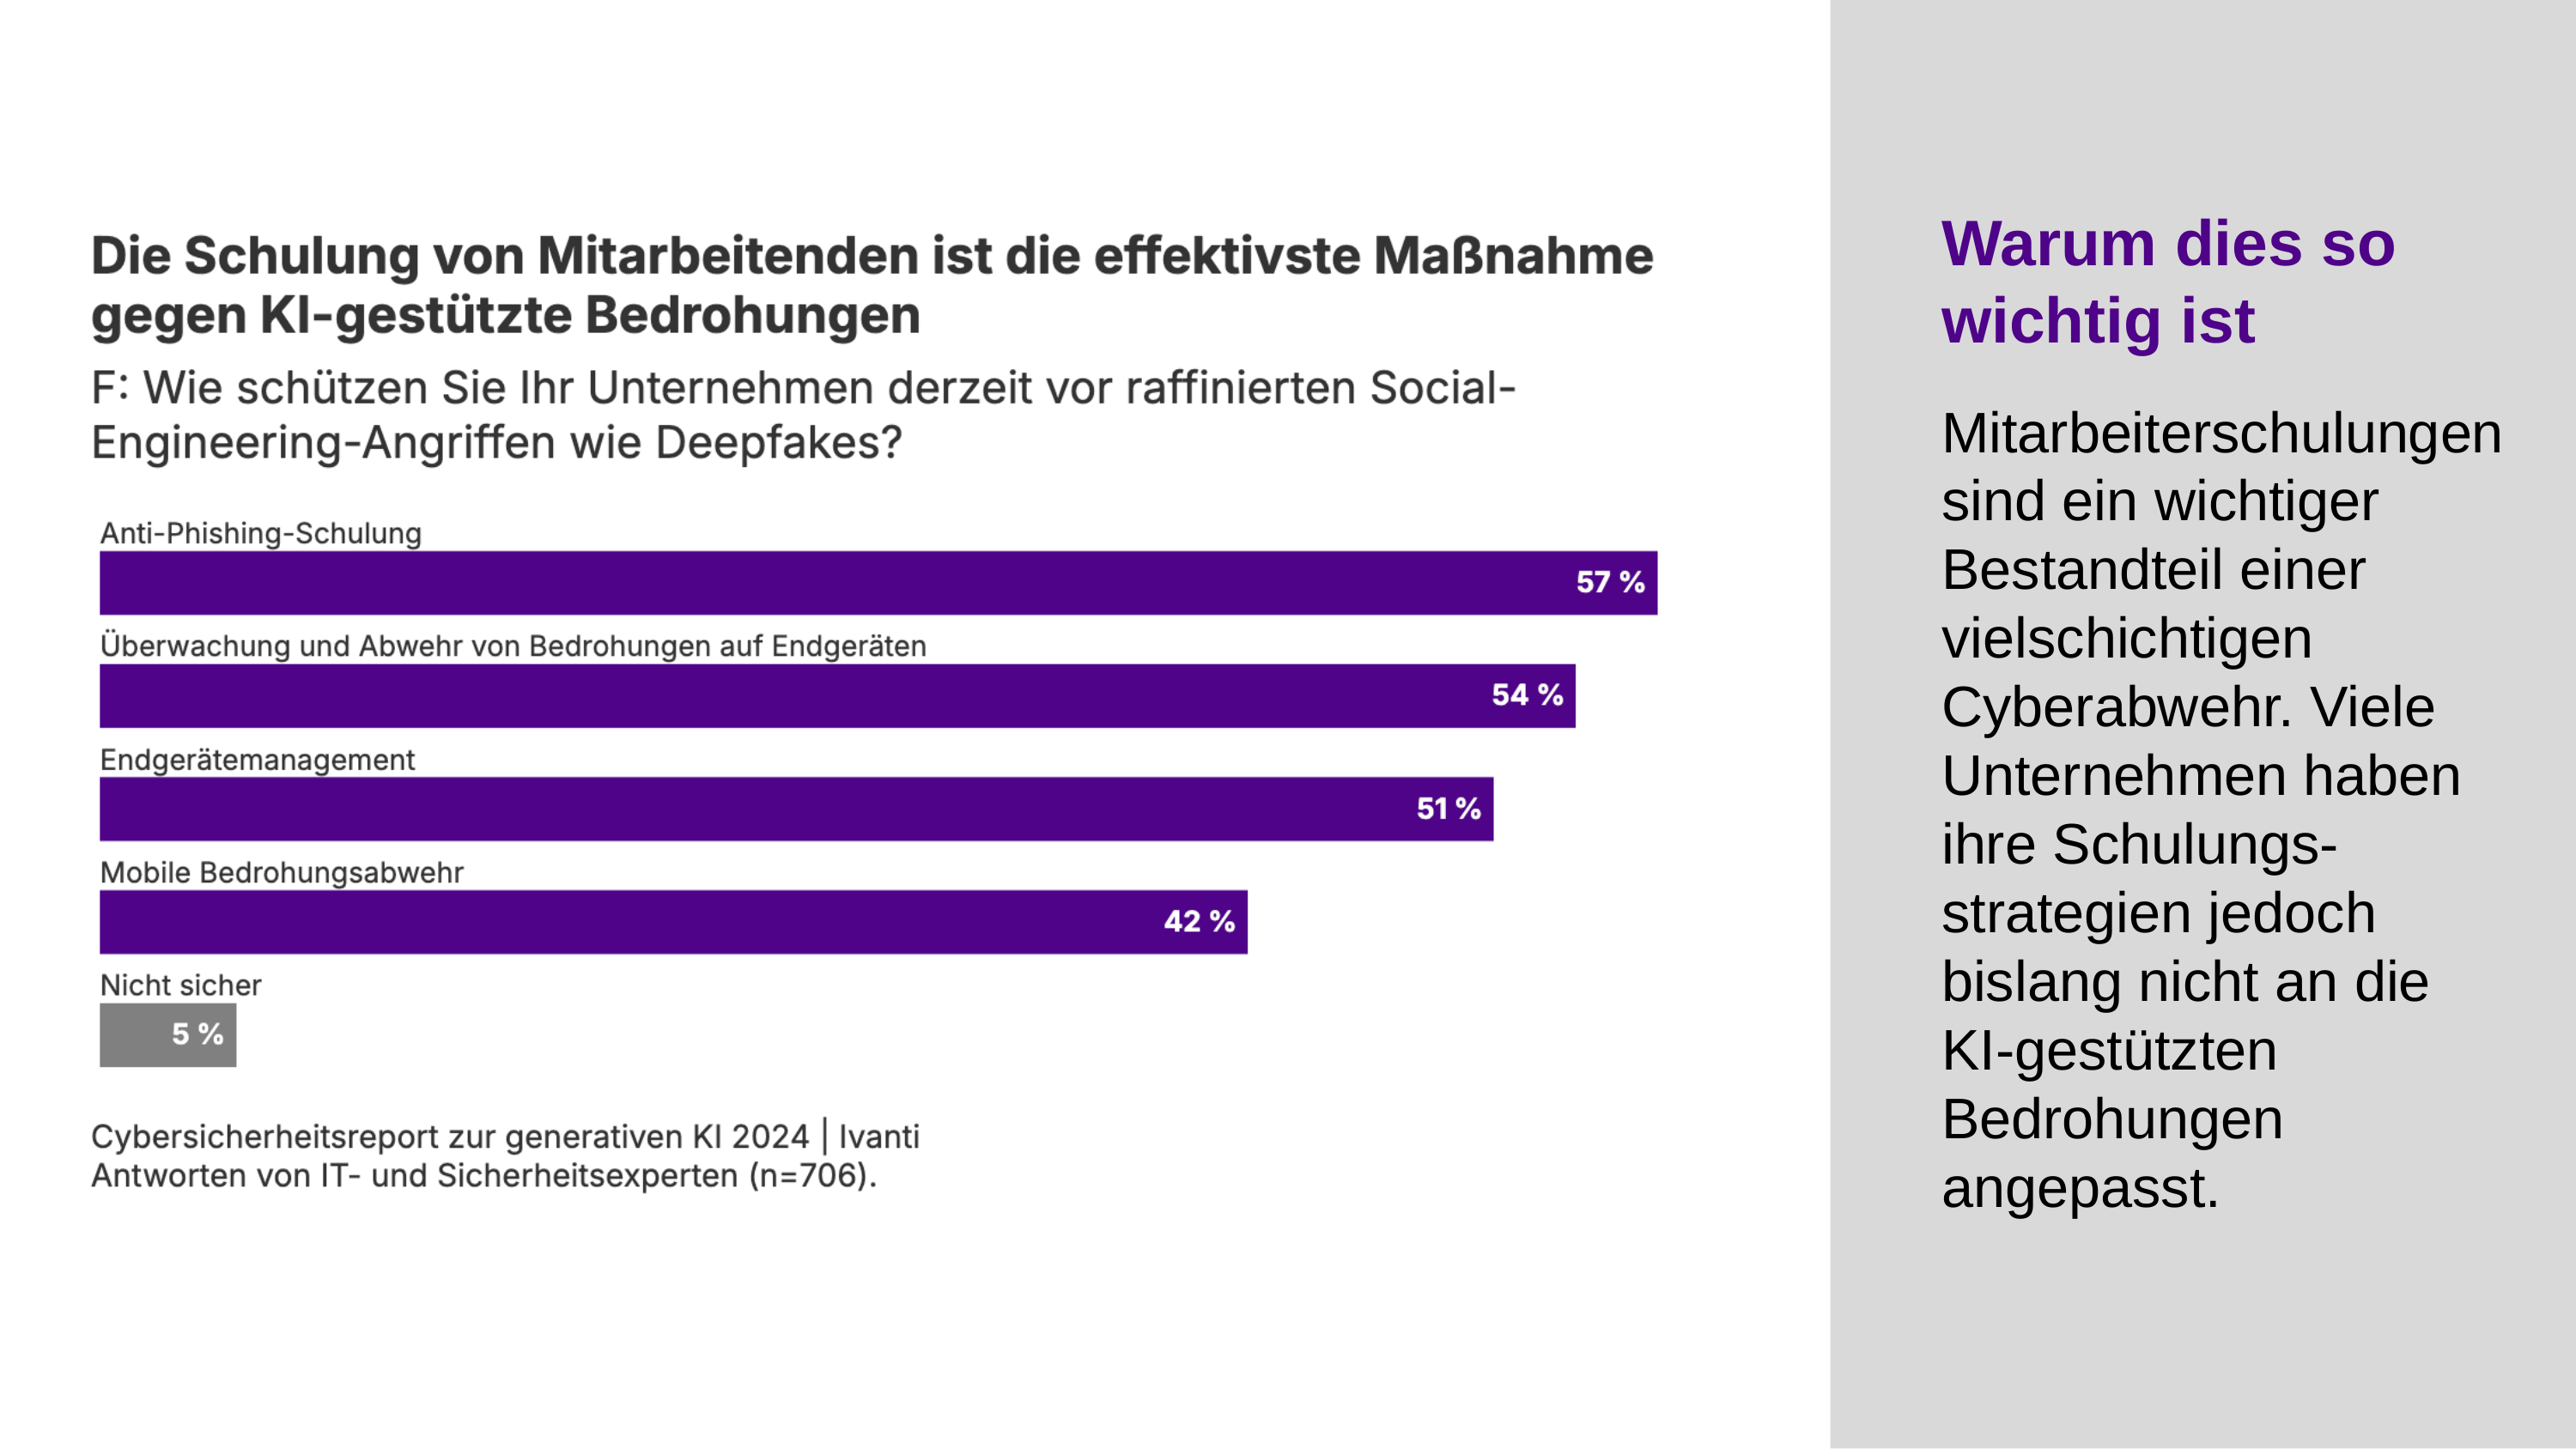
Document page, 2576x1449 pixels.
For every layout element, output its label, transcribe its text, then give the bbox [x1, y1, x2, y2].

picture [67, 201, 1771, 1216]
text_box Warum dies so wichtig ist [1941, 201, 2576, 326]
text_box Mitarbeiterschulungen sind ein wichtiger Bestandteil einer vielschichtigen Cyberabwehr. Viele Unternehmen haben ihre Schulungs-strategien jedoch bislang nicht an die KI-gestützten Bedrohungen angepasst. [1941, 326, 2576, 1216]
text_box [1829, 0, 2576, 1449]
